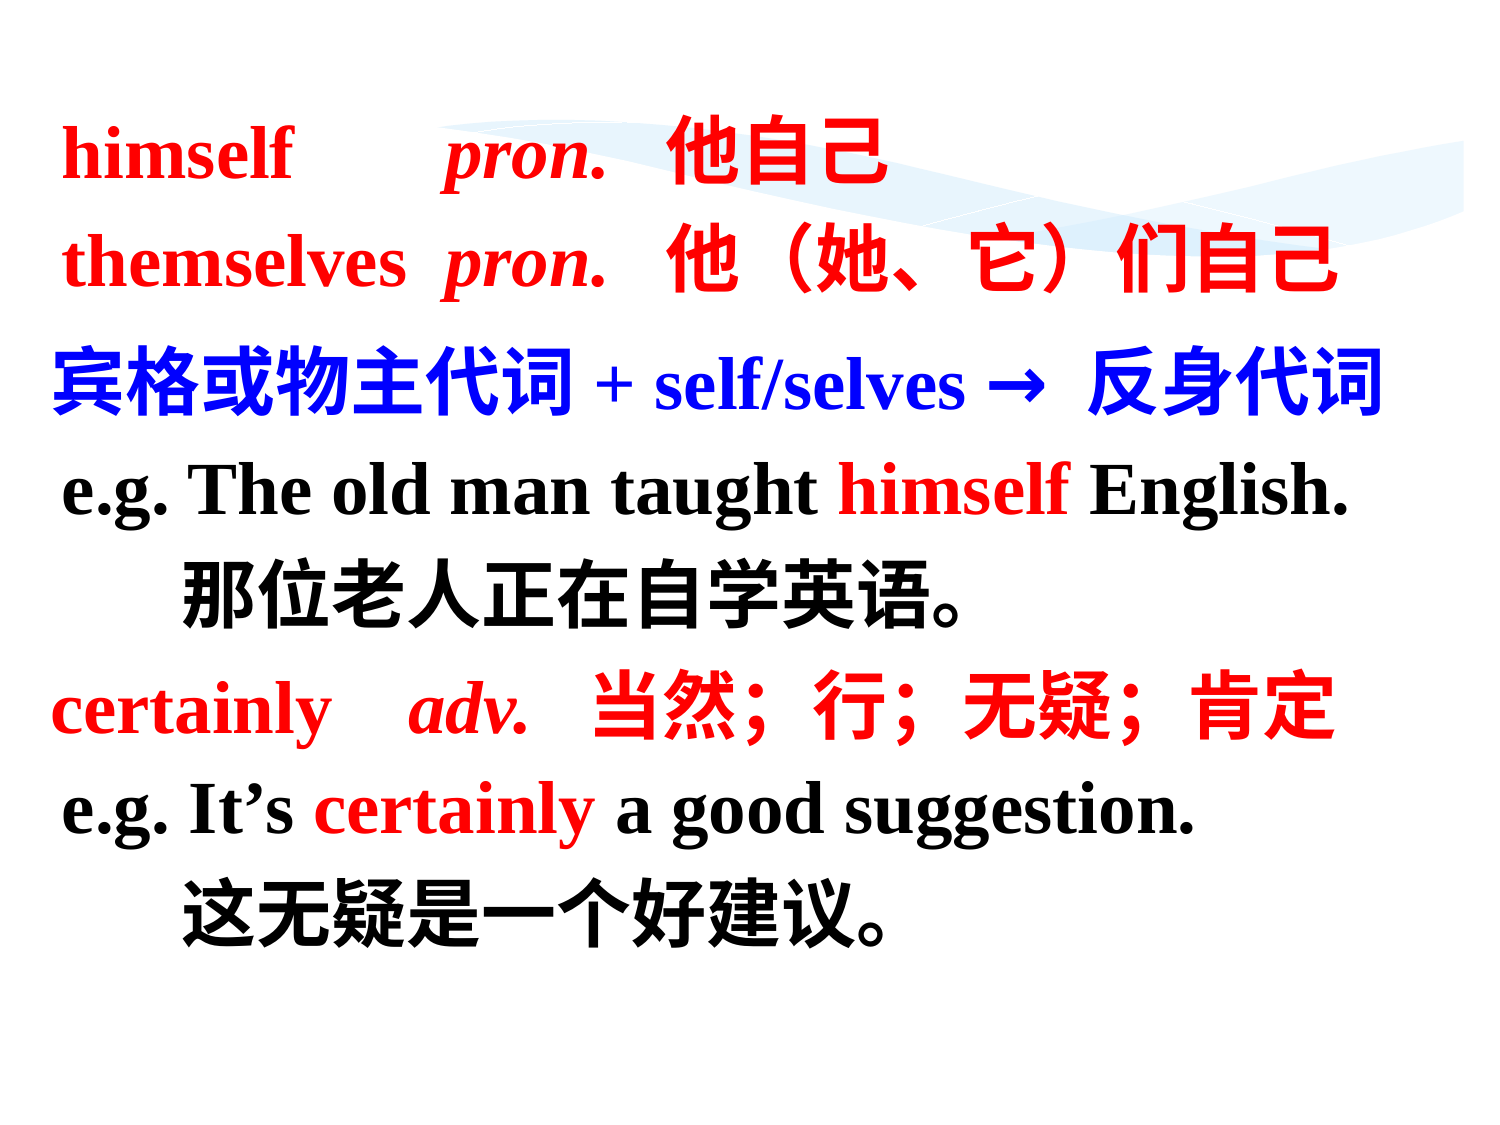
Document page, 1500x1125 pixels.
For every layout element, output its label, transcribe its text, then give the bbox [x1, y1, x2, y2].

text_box certainly adv. 当然；行；无疑；肯定 [35, 633, 1388, 756]
text_box e.g. The old man taught himself English. 那位老人正在自学英语。 [47, 413, 1388, 633]
text_box e.g. It’s certainly a good suggestion. 这无疑是一个好建议。 [47, 756, 1246, 964]
text_box himself pron. 他自己 themselves pron. 他（她、它）们自己 [47, 78, 1412, 309]
text_box 宾格或物主代词+ self/selves → 反身代词 [35, 309, 1447, 432]
